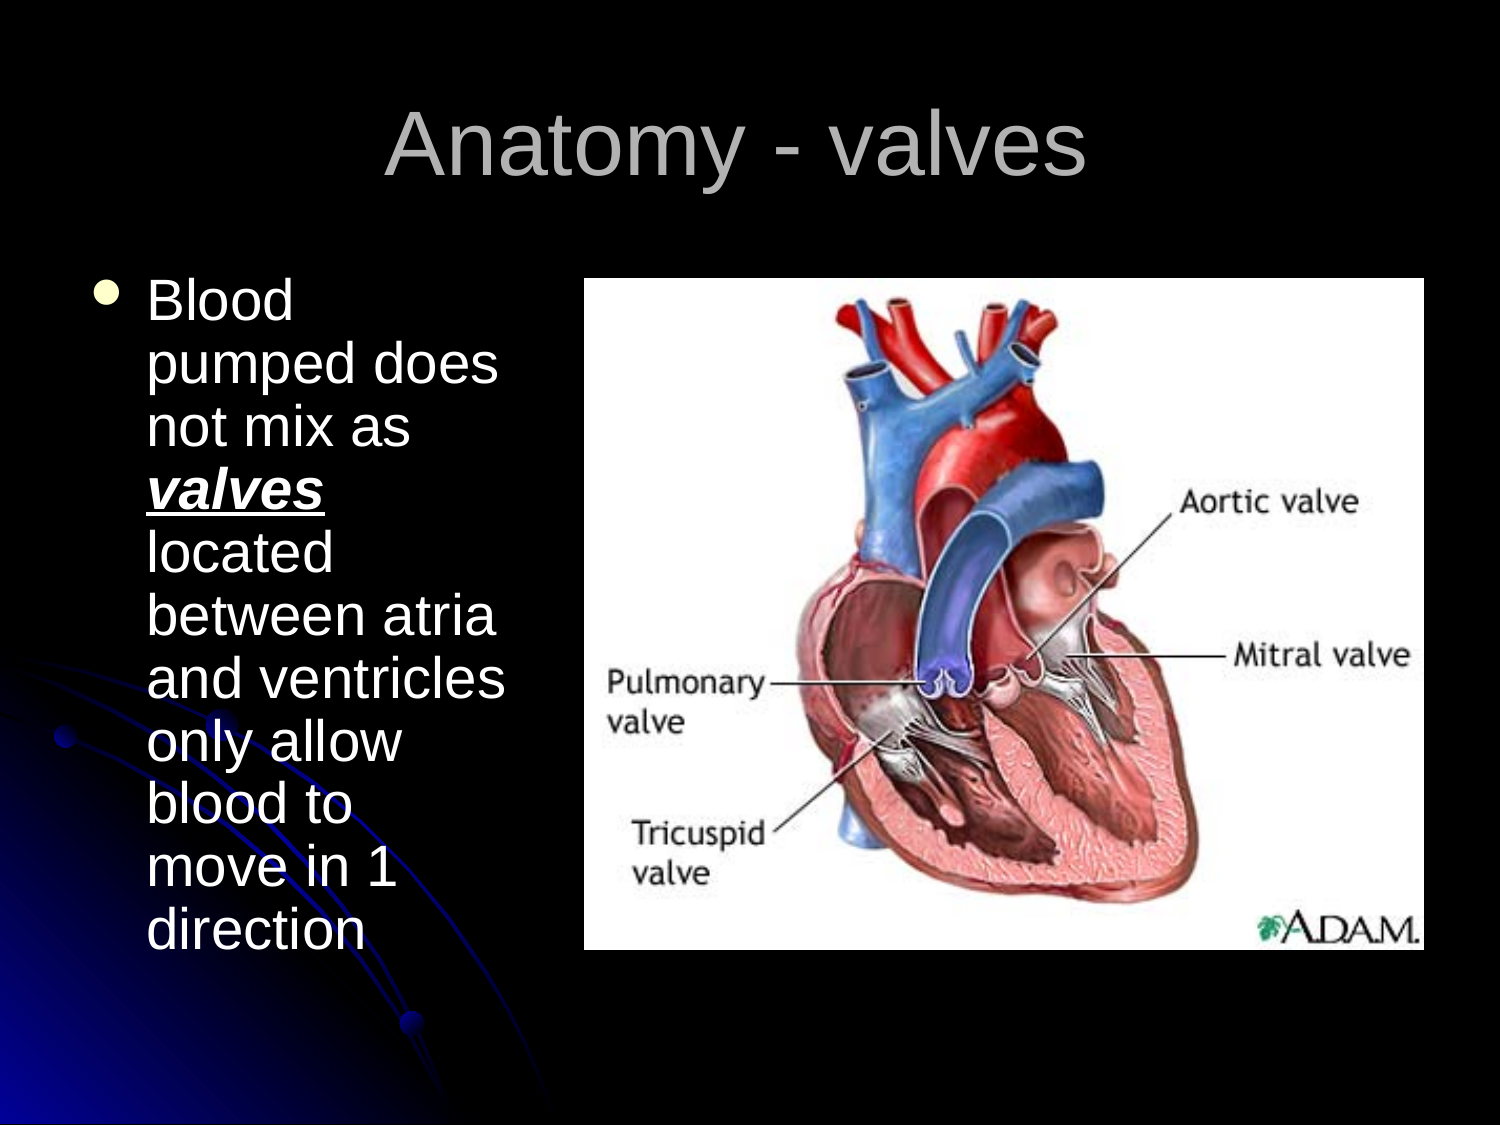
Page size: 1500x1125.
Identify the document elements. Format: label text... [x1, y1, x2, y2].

list Blood pumped does not mix as valves located between atria and ventricles only allow blood to move in 1 direction [74, 262, 526, 1006]
title Anatomy - valves [74, 45, 1426, 233]
picture [584, 278, 1424, 950]
